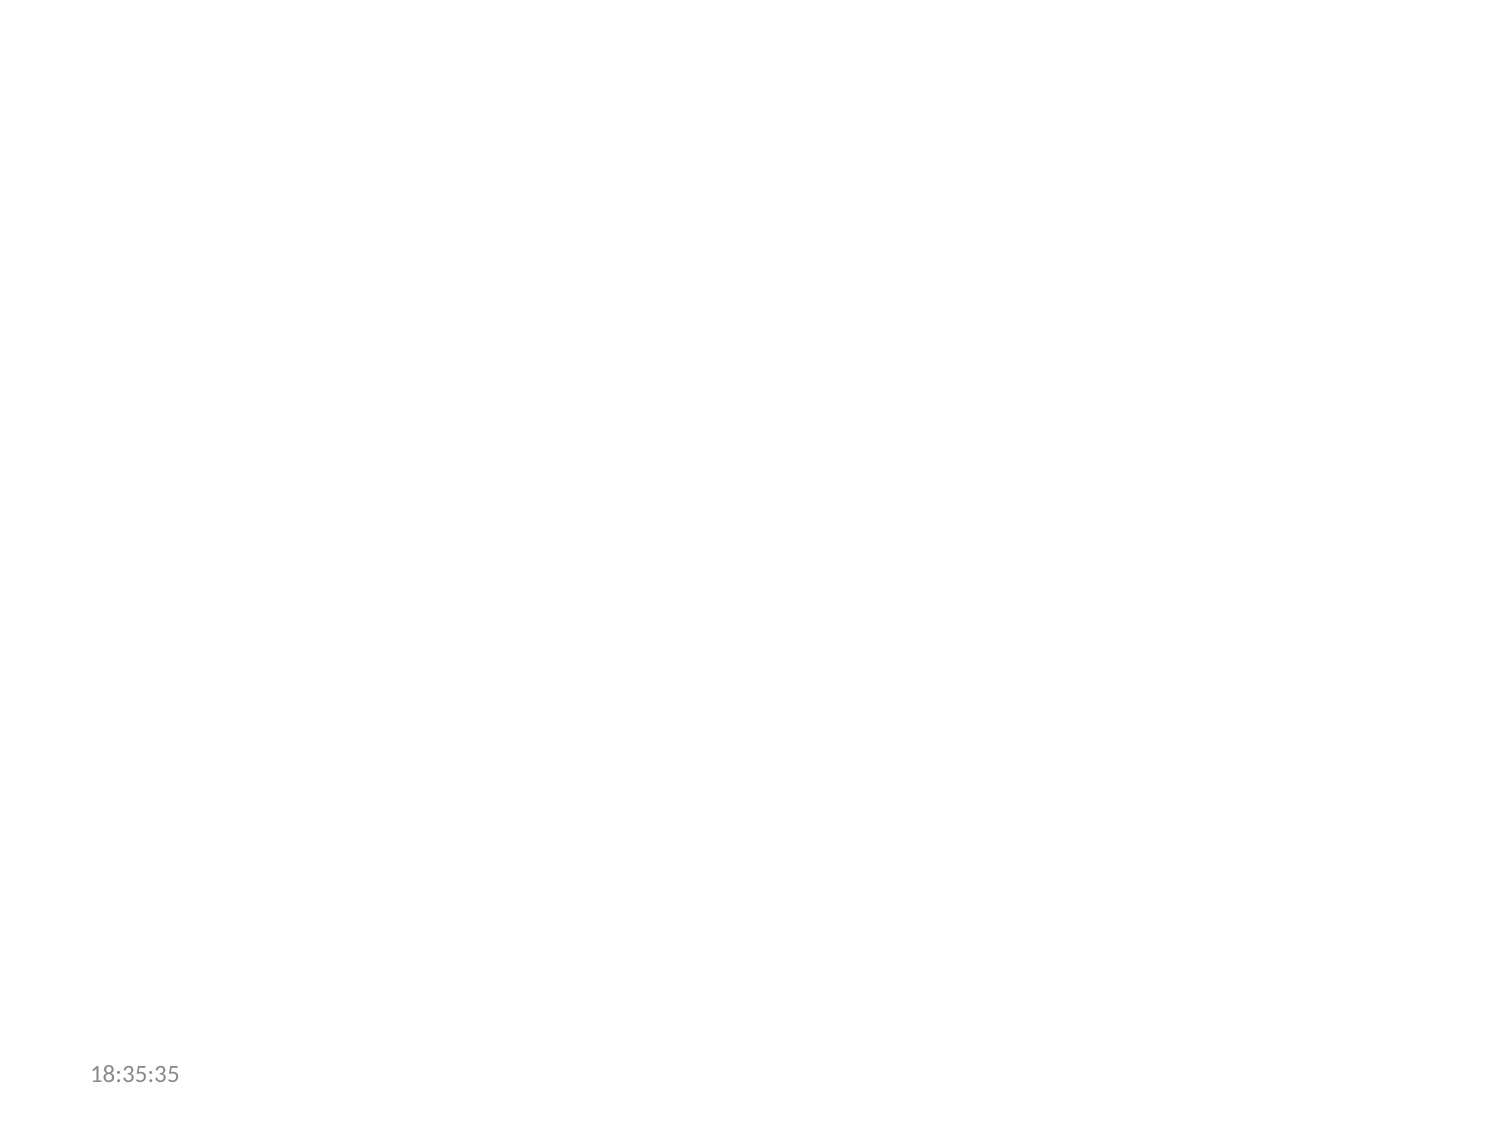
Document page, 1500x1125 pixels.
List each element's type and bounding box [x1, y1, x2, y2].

slide_number [75, 1042, 425, 1103]
